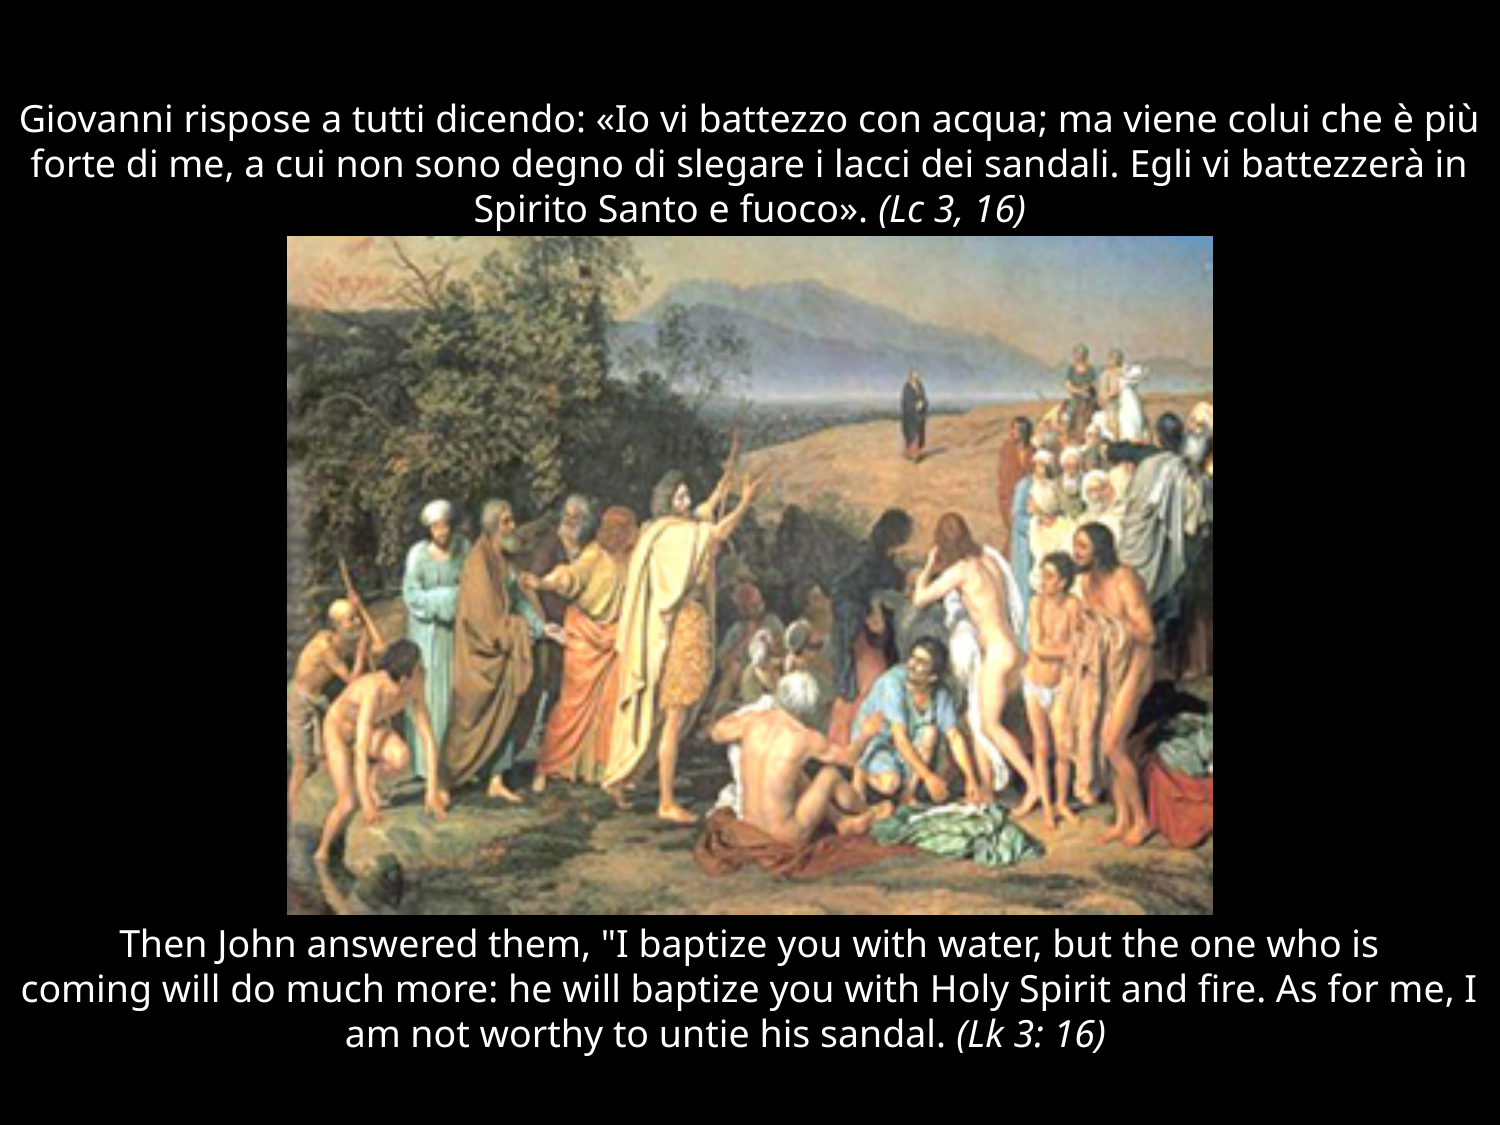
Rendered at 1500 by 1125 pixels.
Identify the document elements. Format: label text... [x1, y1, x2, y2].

text_box Then John answered them, "I baptize you with water, but the one who is coming will do much more: he will baptize you with Holy Spirit and fire. As for me, I am not worthy to untie his sandal. (Lk 3: 16) [0, 912, 1500, 1063]
text_box Giovanni rispose a tutti dicendo: «Io vi battezzo con acqua; ma viene colui che è più forte di me, a cui non sono degno di slegare i lacci dei sandali. Egli vi battezzerà in Spirito Santo e fuoco». (Lc 3, 16) [0, 87, 1500, 238]
picture [287, 236, 1213, 915]
